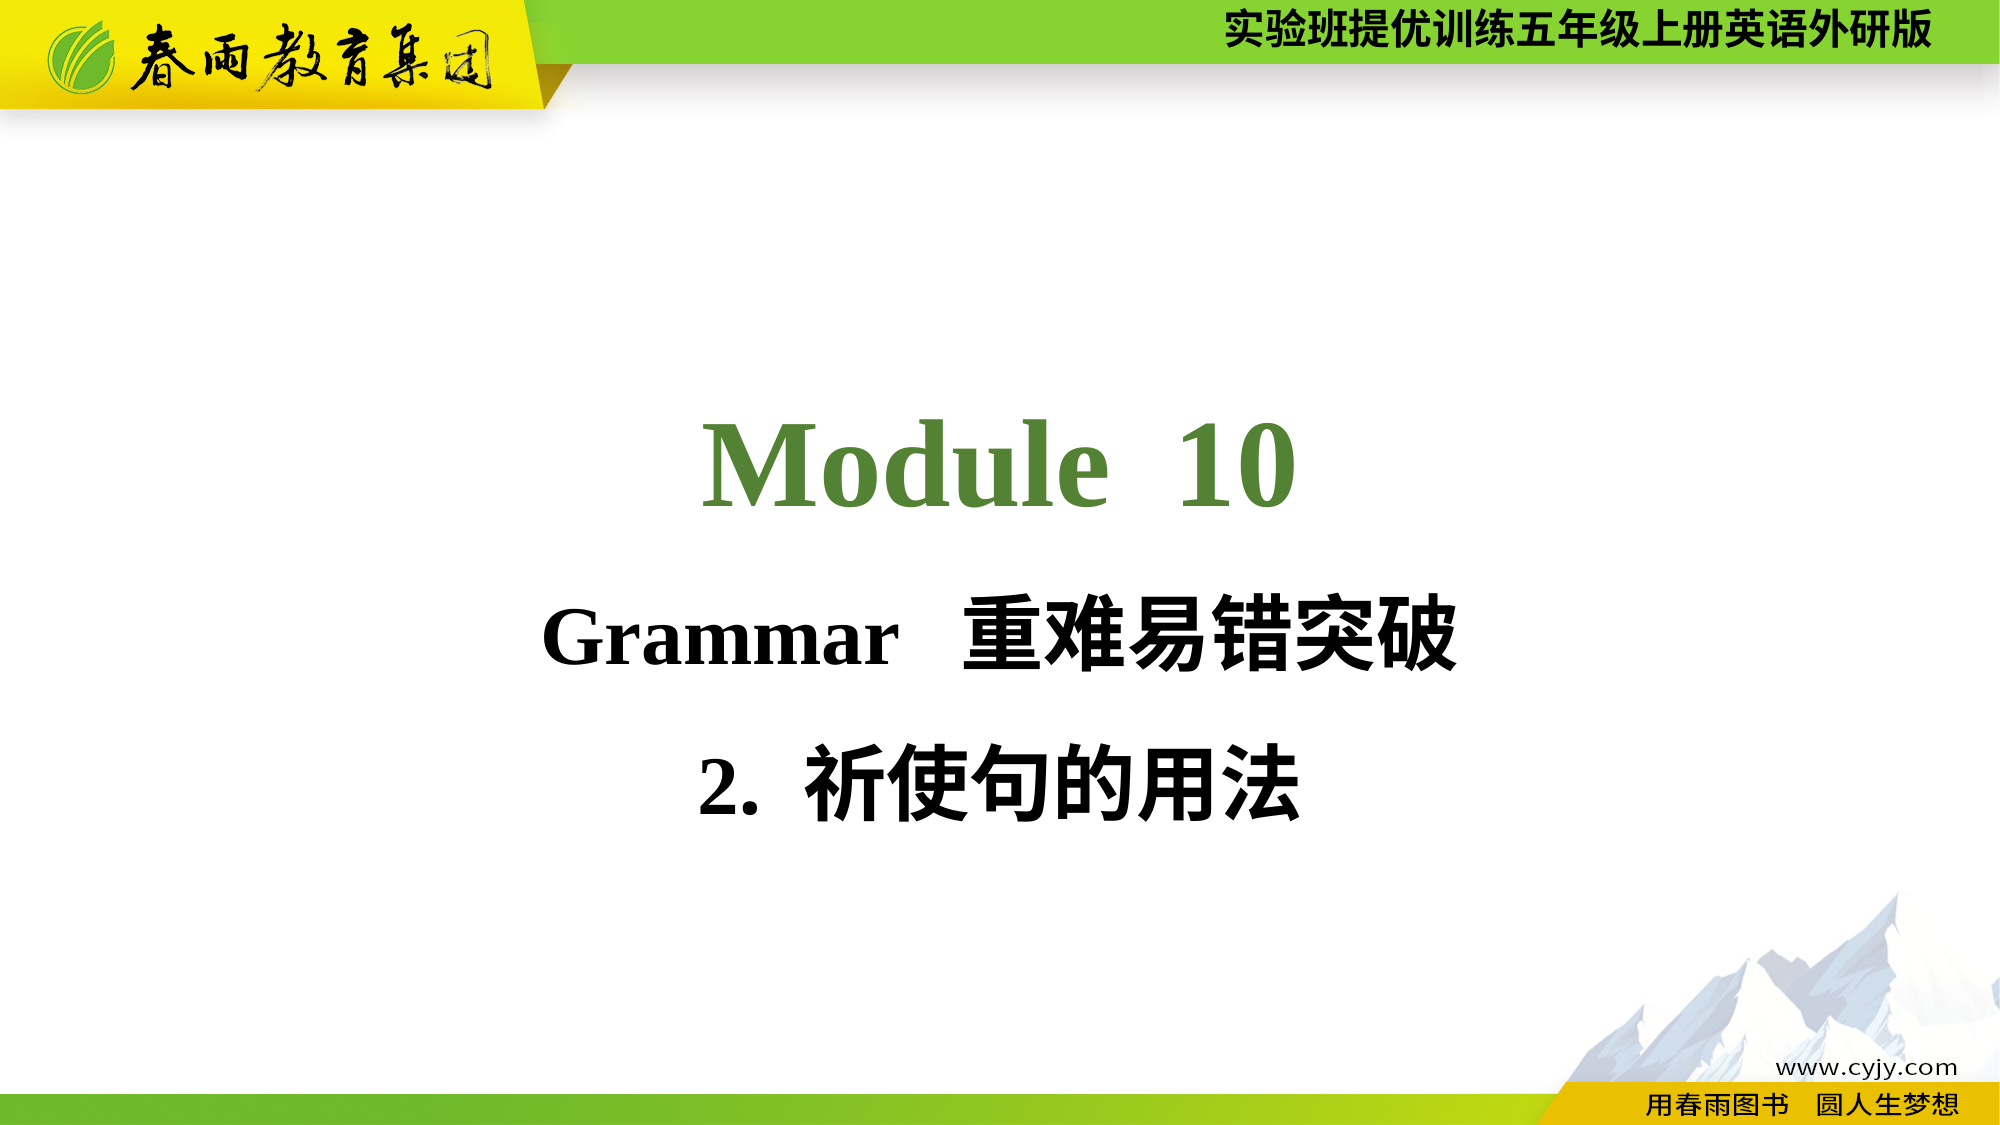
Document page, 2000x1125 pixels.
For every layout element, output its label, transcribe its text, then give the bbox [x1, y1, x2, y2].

picture [0, 839, 2000, 1125]
picture [0, 0, 2000, 298]
text_box Module 10 Grammar 重难易错突破 2. 祈使句的用法 [0, 298, 2000, 839]
